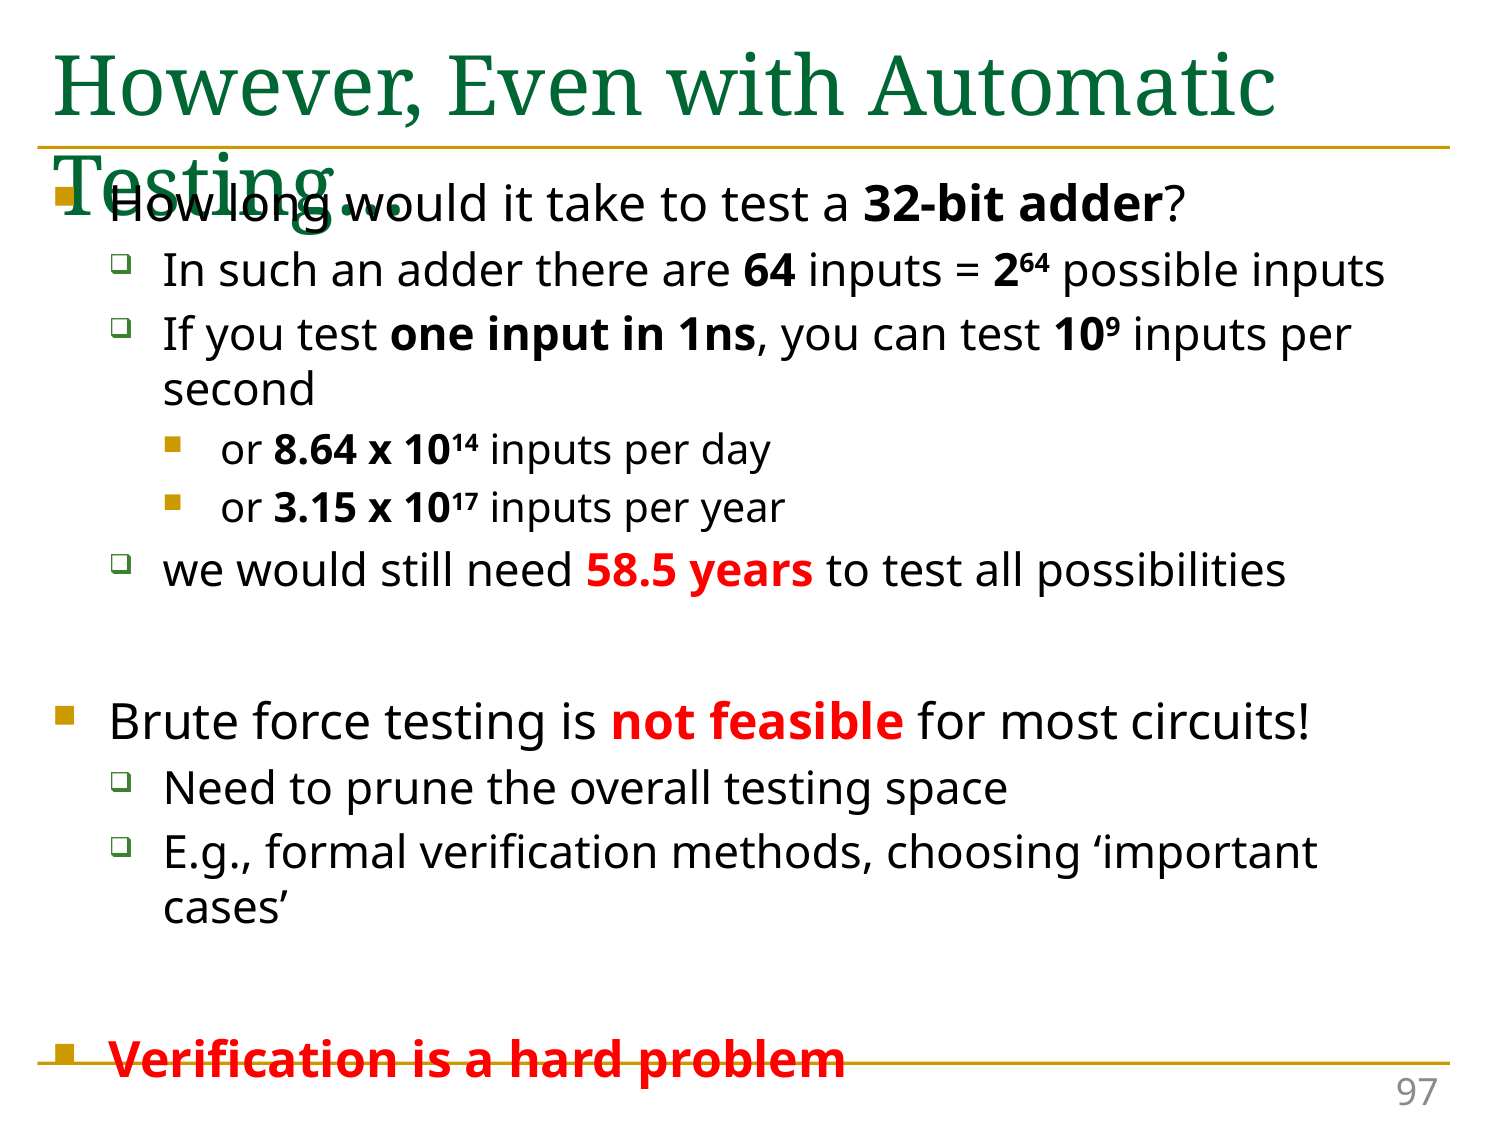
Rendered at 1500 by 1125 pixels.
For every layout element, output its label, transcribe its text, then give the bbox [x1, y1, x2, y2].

title However, Even with Automatic Testing… [37, 24, 1450, 163]
list How long would it take to test a 32-bit adder? In such an adder there are 64 inputs = 264 possible inputs If you test one input in 1ns, you can test 109 inputs per second or 8.64 x 1014 inputs per day or 3.15 x 1017 inputs per year we would still need 58.5 years to test all possibilities Brute force testing is not feasible for most circuits! Need to prune the overall testing space E.g., formal verification methods, choosing ‘important cases’ Verification is a hard problem [37, 163, 1450, 1016]
slide_number 97 [1116, 1063, 1454, 1124]
